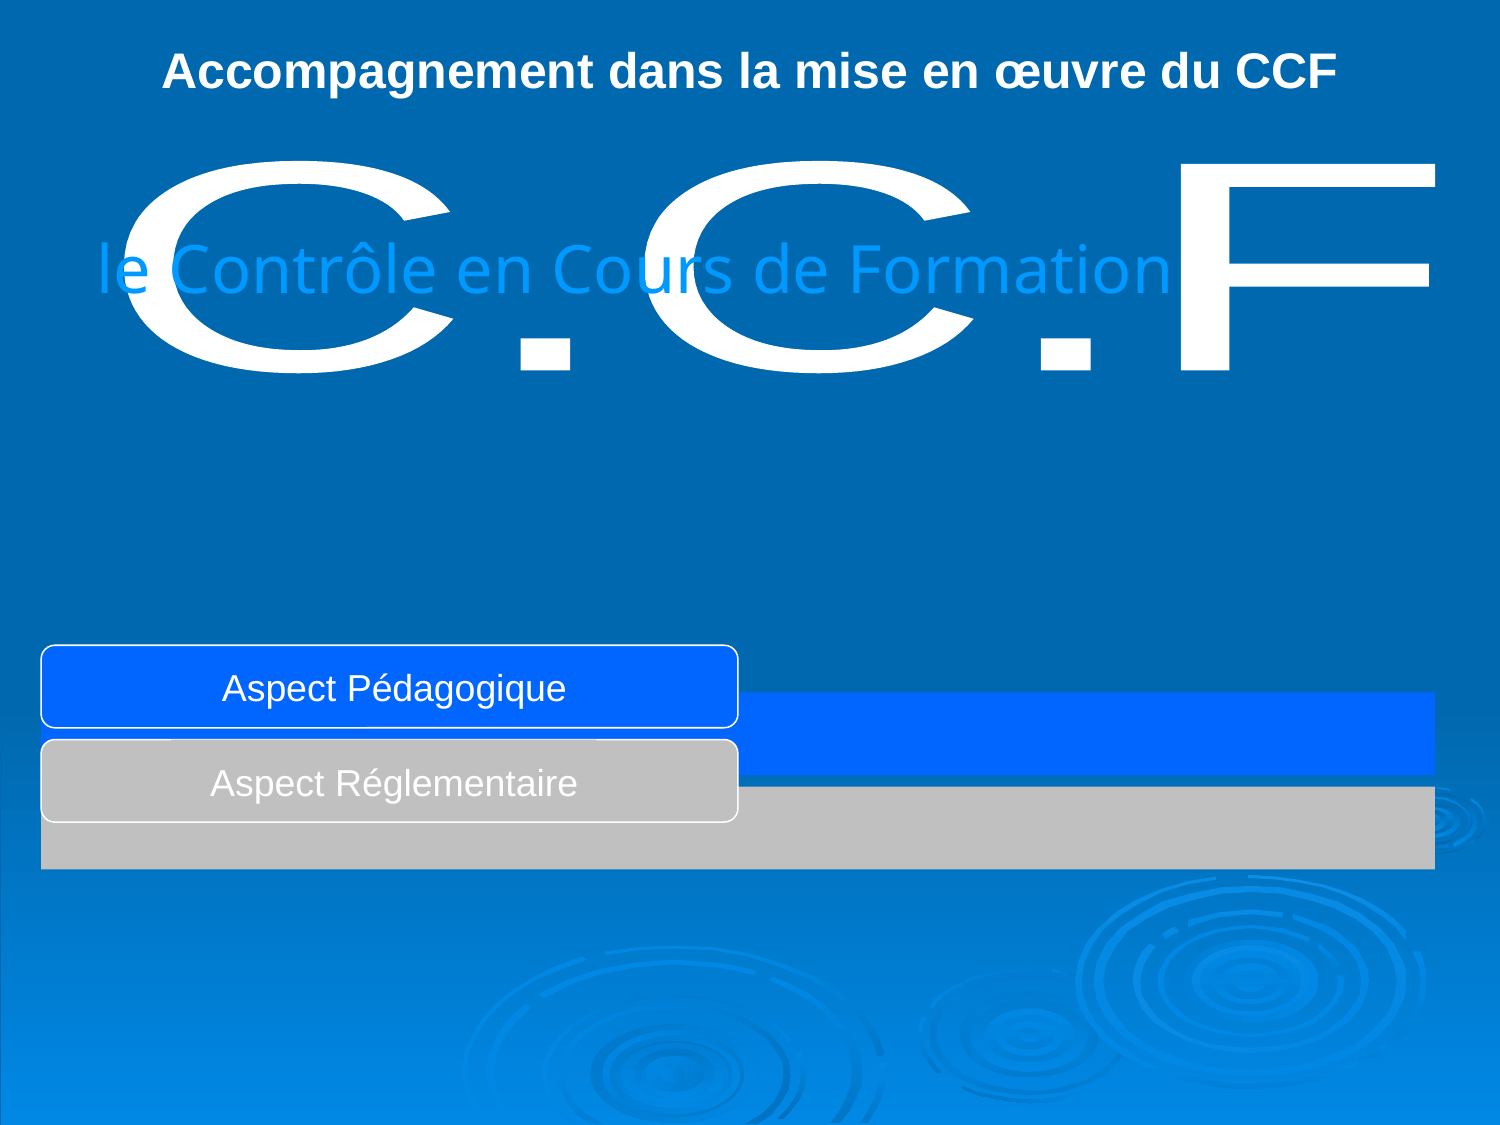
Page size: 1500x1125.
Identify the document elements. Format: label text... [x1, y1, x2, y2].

text_box Accompagnement dans la mise en œuvre du CCF [41, 30, 1459, 106]
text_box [40, 739, 1436, 870]
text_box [40, 644, 1436, 738]
text_box le Contrôle en Cours de Formation [64, 219, 1376, 315]
